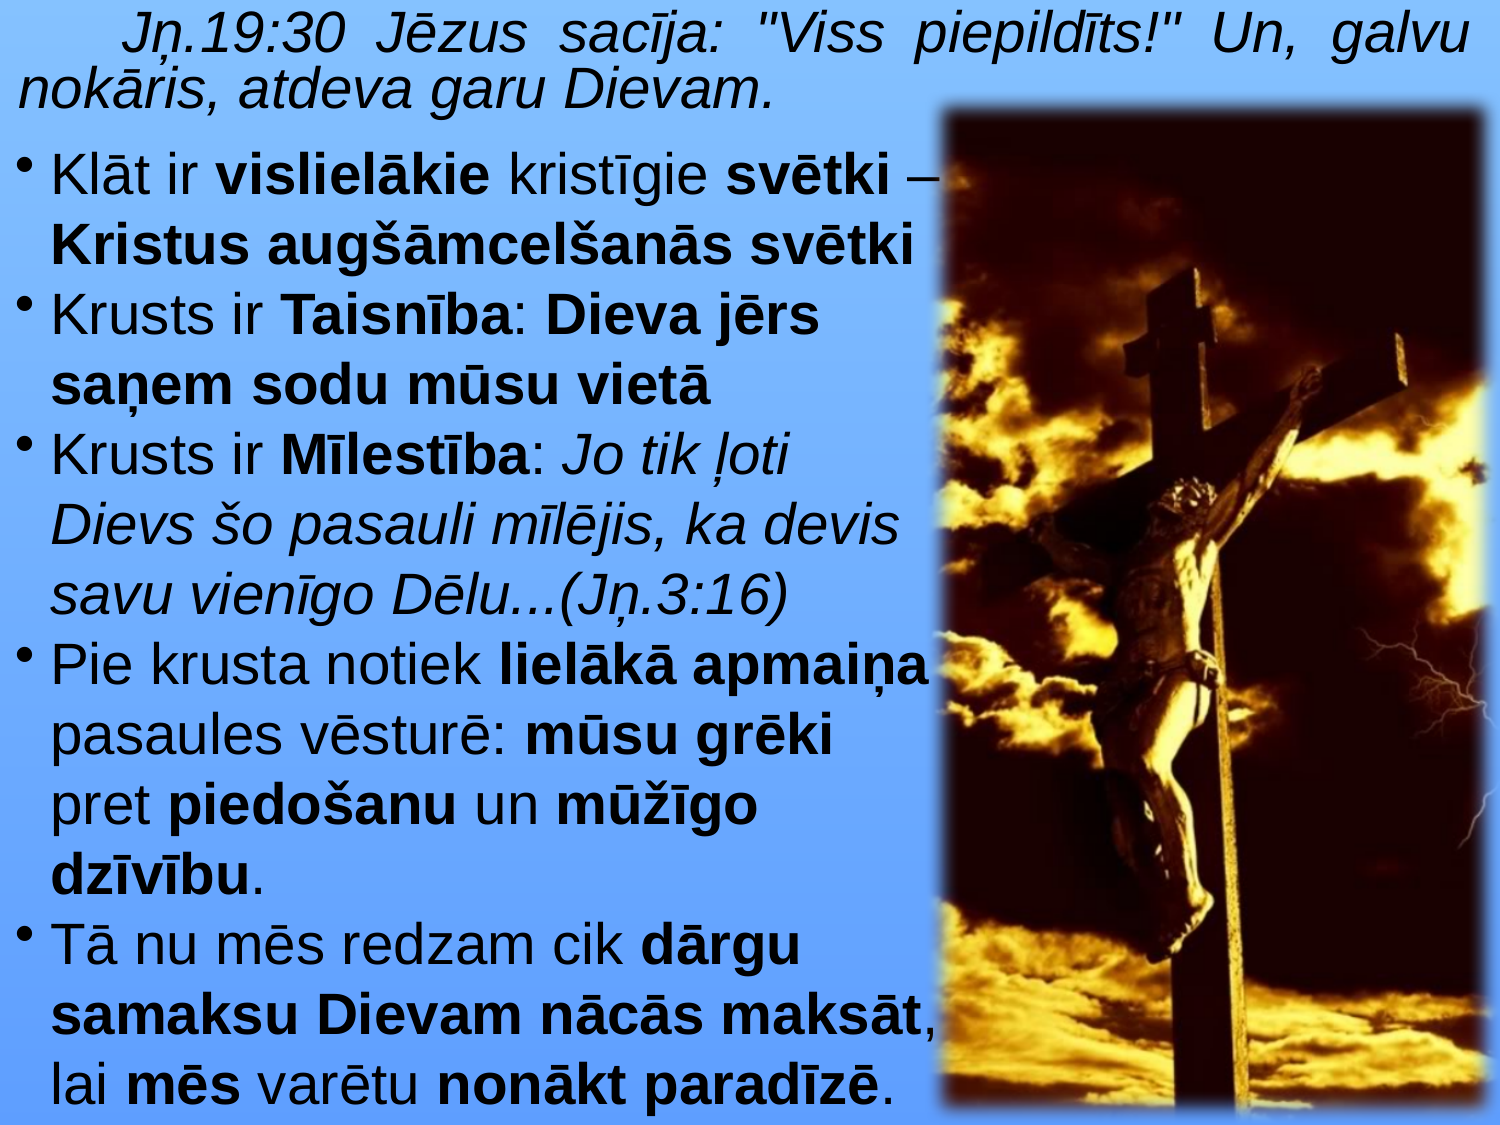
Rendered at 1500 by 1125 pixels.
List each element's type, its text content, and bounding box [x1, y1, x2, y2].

picture [925, 89, 1500, 1125]
text_box Klāt ir vislielākie kristīgie svētki – Kristus augšāmcelšanās svētki Krusts ir Taisnība: Dieva jērs saņem sodu mūsu vietā Krusts ir Mīlestība: Jo tik ļoti Dievs šo pasauli mīlējis, ka devis savu vienīgo Dēlu...(Jņ.3:16) Pie krusta notiek lielākā apmaiņa pasaules vēsturē: mūsu grēki pret piedošanu un mūžīgo dzīvību. Tā nu mēs redzam cik dārgu samaksu Dievam nācās maksāt, lai mēs varētu nonākt paradīzē. [0, 128, 920, 1124]
list Jņ.19:30 Jēzus sacīja: "Viss piepildīts!" Un, galvu nokāris, atdeva garu Dievam. [0, 0, 1489, 128]
